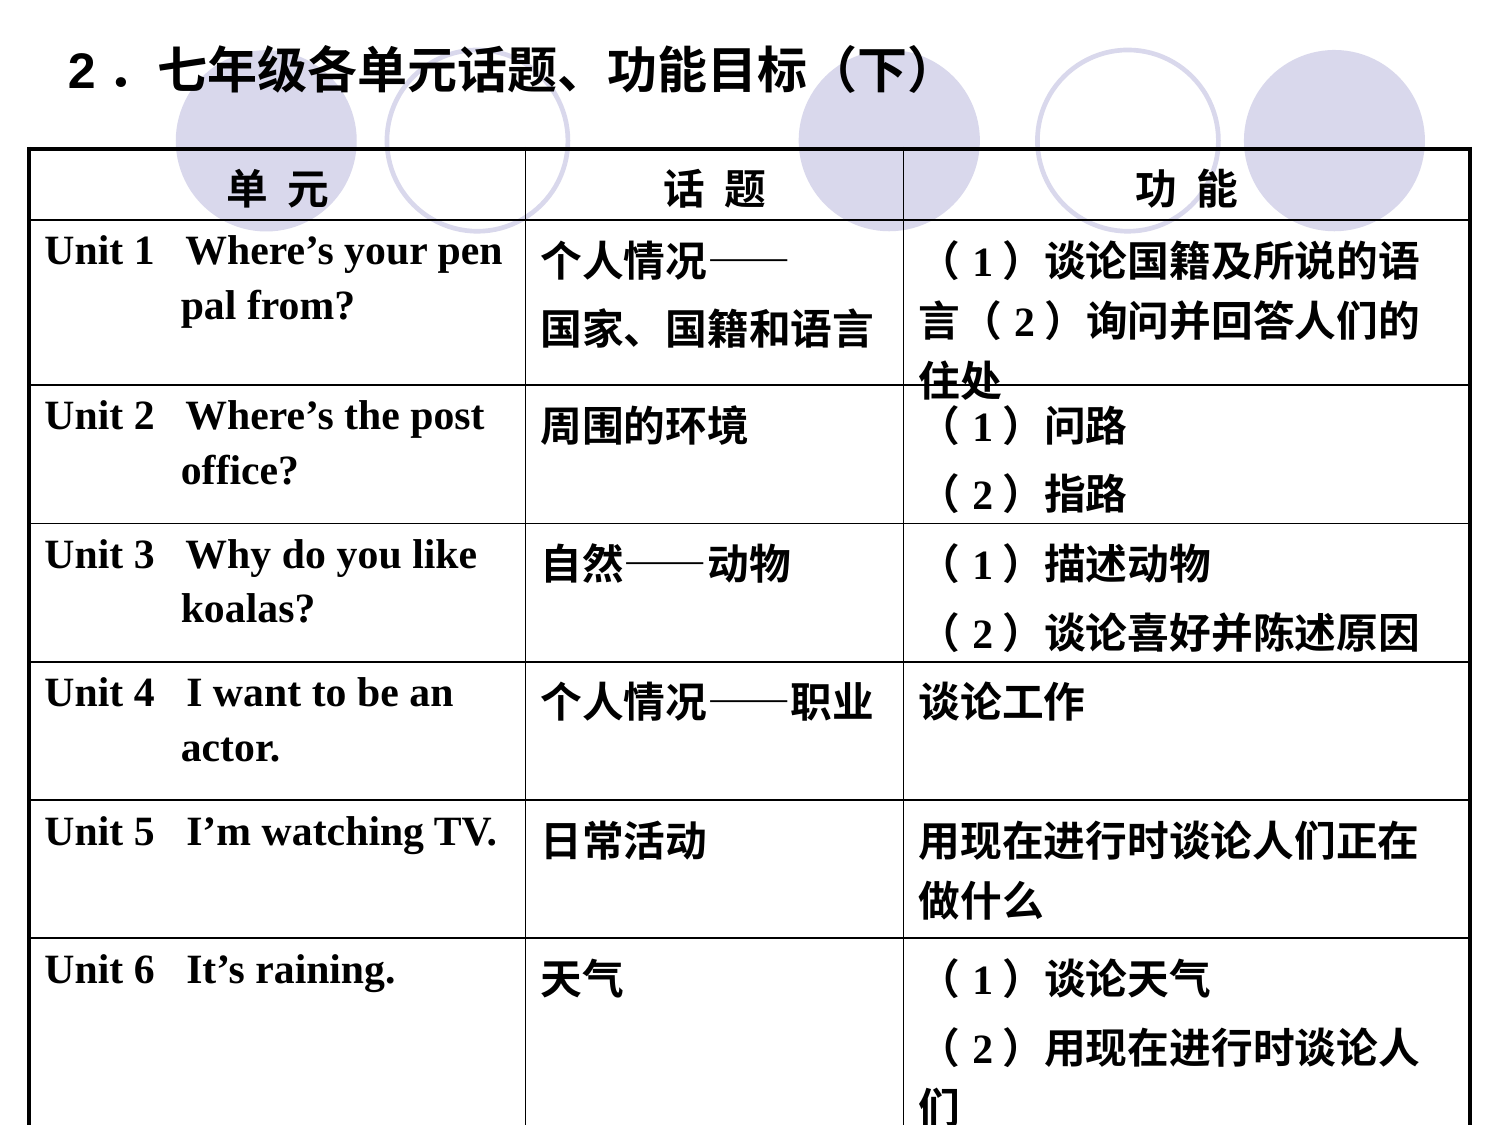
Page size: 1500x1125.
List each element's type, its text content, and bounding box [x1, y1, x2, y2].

table_cell （1）谈论天气 （2）用现在进行时谈论人们 正在做的事情 [904, 939, 1468, 1125]
table_cell 天气 [526, 939, 903, 1125]
table_cell Unit 3 Why do you like koalas? [31, 524, 525, 661]
table_cell 周围的环境 [526, 386, 903, 523]
table_cell Unit 1 Where’s your pen pal from? [31, 221, 525, 384]
table_cell Unit 4 I want to be an actor. [31, 663, 525, 799]
table_cell 谈论工作 [904, 663, 1468, 799]
table_cell 自然——动物 [526, 524, 903, 661]
table_cell 个人情况——职业 [526, 663, 903, 799]
table_cell （1）谈论国籍及所说的语言（2）询问并回答人们的住处 [904, 221, 1468, 384]
table_cell 用现在进行时谈论人们正在做什么 [904, 801, 1468, 937]
table_header 话 题 [526, 151, 903, 219]
table_cell （1）问路 （2）指路 [904, 386, 1468, 523]
table_header 功 能 [904, 151, 1468, 219]
table_header 单 元 [31, 151, 525, 219]
table_cell 日常活动 [526, 801, 903, 937]
table_cell （1）描述动物 （2）谈论喜好并陈述原因 [904, 524, 1468, 661]
table_cell Unit 5 I’m watching TV. [31, 801, 525, 937]
table_cell 个人情况—— 国家、国籍和语言 [526, 221, 903, 384]
table_cell Unit 2 Where’s the post office? [31, 386, 525, 523]
table_cell Unit 6 It’s raining. [31, 939, 525, 1125]
text_box 2．七年级各单元话题、功能目标（下） [53, 30, 999, 106]
